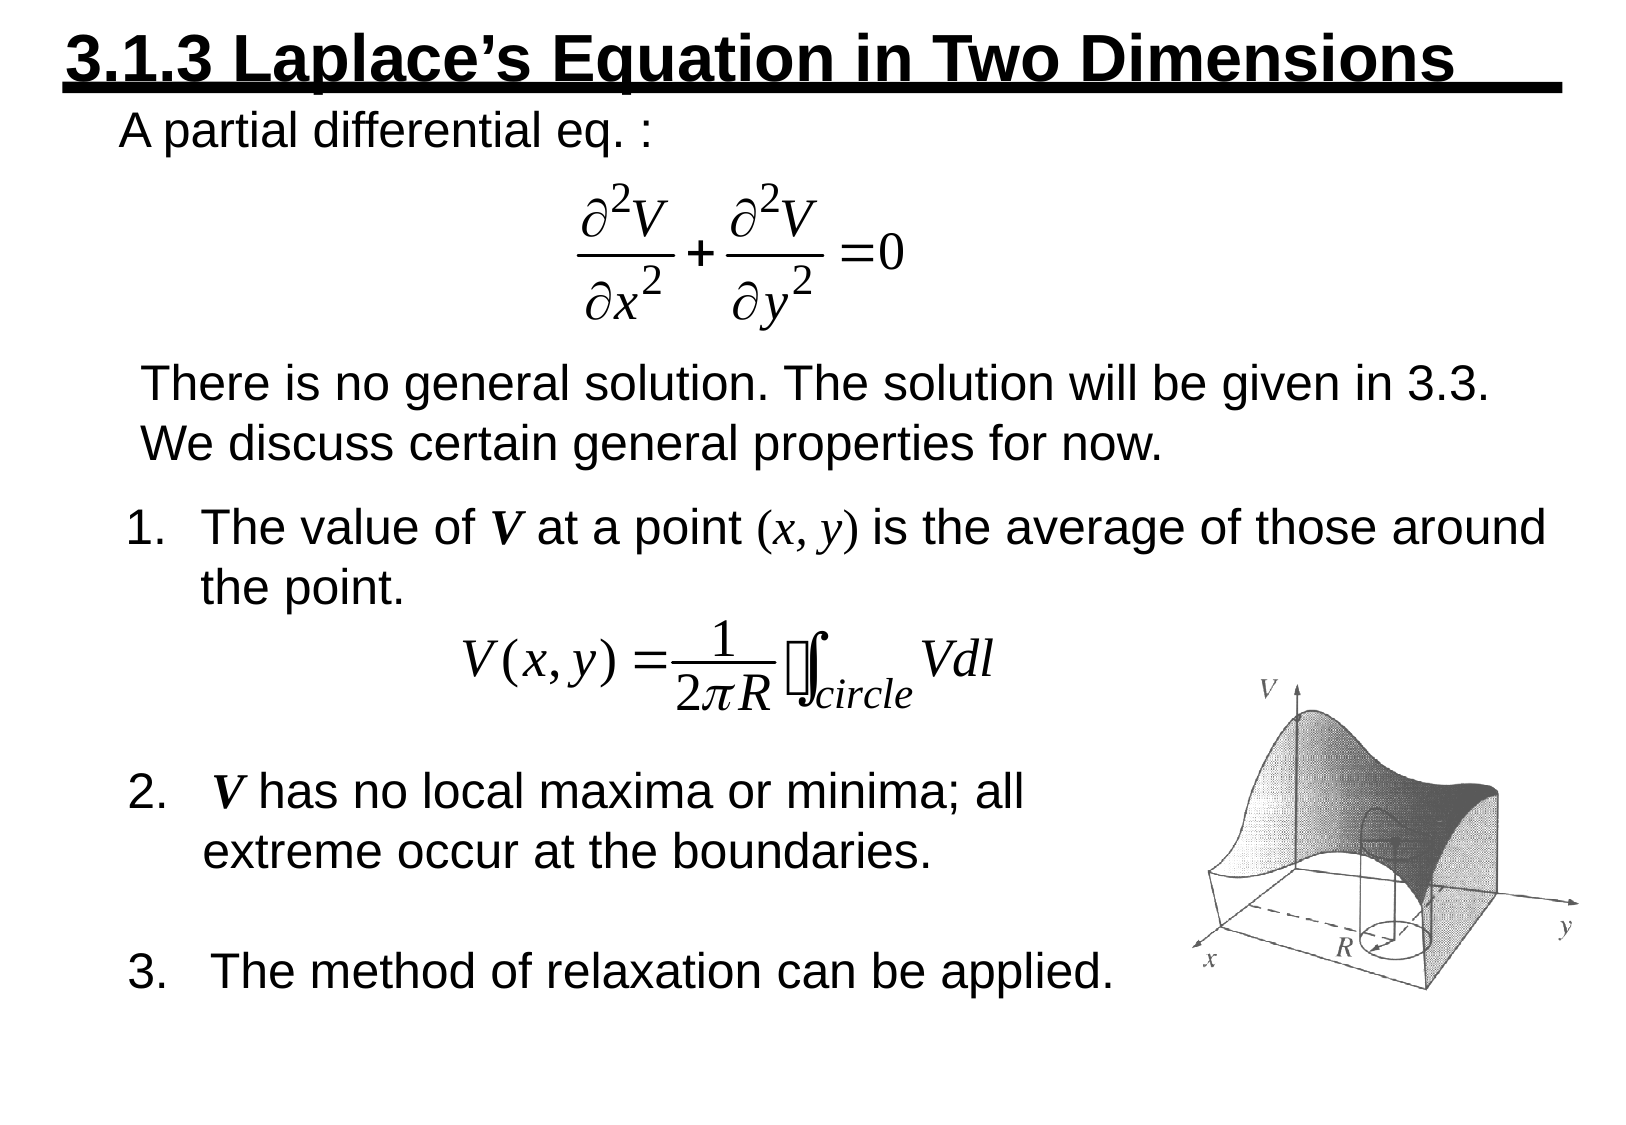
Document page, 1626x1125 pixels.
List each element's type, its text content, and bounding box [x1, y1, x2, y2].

text_box There is no general solution. The solution will be given in 3.3. We discuss certain general properties for now. [125, 343, 1507, 479]
picture [1178, 659, 1593, 1000]
text_box 2. V has no local maxima or minima; all extreme occur at the boundaries. 3. The method of relaxation can be applied. [112, 751, 1178, 1007]
text_box [111, 110, 156, 186]
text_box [573, 173, 908, 339]
text_box The value of V at a point (x, y) is the average of those around the point. [110, 486, 1625, 622]
text_box A partial differential eq. : [103, 90, 670, 165]
text_box 3.1.3 Laplace’s Equation in Two Dimensions [50, 7, 1473, 103]
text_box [461, 609, 1002, 729]
